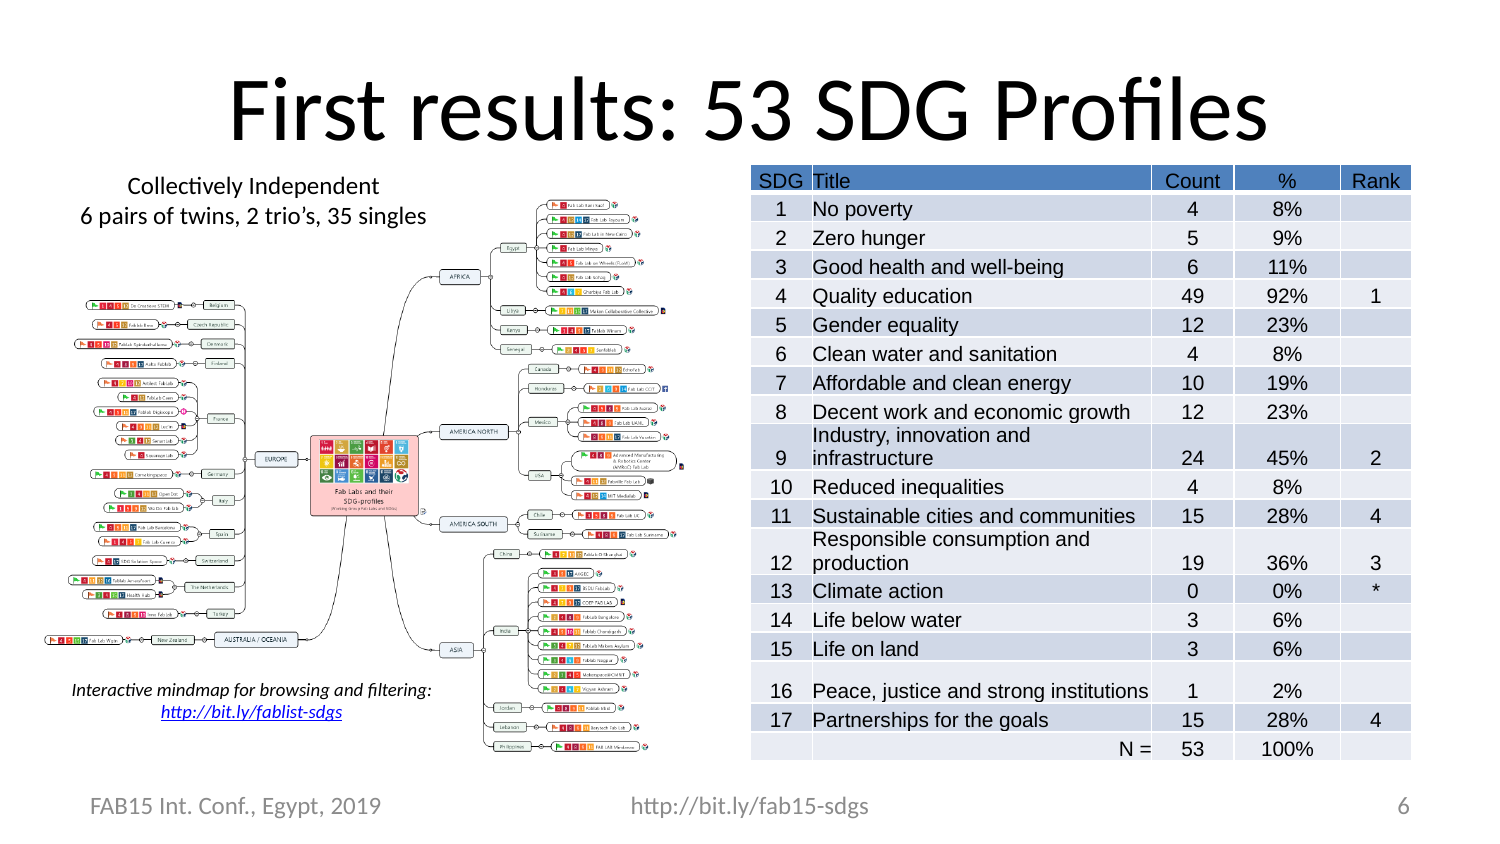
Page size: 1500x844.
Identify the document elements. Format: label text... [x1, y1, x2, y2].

table_cell 28% [1235, 704, 1340, 731]
table_cell Clean water and sanitation [813, 338, 1151, 365]
title First results: 53 SDG Profiles [75, 33, 1425, 175]
table_cell Responsible consumption and production [813, 529, 1151, 574]
table_cell 23% [1235, 396, 1340, 423]
table_cell 19 [1152, 529, 1233, 574]
table_cell 11 [751, 500, 812, 527]
table_header Rank [1341, 165, 1411, 190]
table_cell Gender equality [813, 309, 1151, 336]
footer http://bit.ly/fab15-sdgs [512, 782, 988, 827]
table_cell 12 [1152, 396, 1233, 423]
table_cell [1341, 195, 1411, 221]
table_cell 1 [751, 195, 812, 221]
table_cell Peace, justice and strong institutions [813, 662, 1151, 702]
table_cell 4 [1152, 338, 1233, 365]
table_cell 4 [1152, 195, 1233, 221]
table_cell 2 [751, 222, 812, 249]
slide_number FAB15 Int. Conf., Egypt, 2019 [75, 782, 425, 827]
table_cell 1 [1341, 280, 1411, 307]
table_cell Partnerships for the goals [813, 704, 1151, 731]
table_cell 6 [1152, 251, 1233, 278]
table_cell 8% [1235, 195, 1340, 221]
table_cell N = [813, 733, 1151, 760]
table_cell Quality education [813, 280, 1151, 307]
table_cell 2 [1341, 424, 1411, 469]
table_cell Sustainable cities and communities [813, 500, 1151, 527]
table_cell 11% [1235, 251, 1340, 278]
table_cell 12 [1152, 309, 1233, 336]
table_cell 14 [751, 604, 812, 631]
table_cell [1341, 309, 1411, 336]
table_cell 8 [751, 396, 812, 423]
table_cell 4 [751, 280, 812, 307]
table_cell [1341, 338, 1411, 365]
table_cell 5 [1152, 222, 1233, 249]
table_cell 24 [1152, 424, 1233, 469]
slide_number 6 [1074, 782, 1425, 827]
table_cell 3 [1152, 604, 1233, 631]
table_cell 15 [1152, 704, 1233, 731]
table_header % [1235, 165, 1340, 190]
table_cell [1341, 471, 1411, 498]
table_cell 10 [751, 471, 812, 498]
table_cell 6 [751, 338, 812, 365]
table_cell [1341, 733, 1411, 760]
table_cell 16 [751, 662, 812, 702]
table_cell 53 [1152, 733, 1233, 760]
table_cell Industry, innovation and infrastructure [813, 424, 1151, 469]
table_cell 12 [751, 529, 812, 574]
table_cell 3 [1341, 529, 1411, 574]
table_cell 7 [751, 367, 812, 394]
text_box Collectively Independent 6 pairs of twins, 2 trio’s, 35 singles [64, 161, 443, 195]
table_cell 15 [1152, 500, 1233, 527]
table_header SDG [751, 165, 812, 190]
table_cell Zero hunger [813, 222, 1151, 249]
table_cell Affordable and clean energy [813, 367, 1151, 394]
table_cell Decent work and economic growth [813, 396, 1151, 423]
table_cell 100% [1235, 733, 1340, 760]
table_cell 4 [1341, 704, 1411, 731]
table_cell 3 [751, 251, 812, 278]
table_cell 2% [1235, 662, 1340, 702]
table_cell 36% [1235, 529, 1340, 574]
table_cell 5 [751, 309, 812, 336]
table_cell Life below water [813, 604, 1151, 631]
table_cell 8% [1235, 338, 1340, 365]
table_cell [1341, 604, 1411, 631]
table_cell 45% [1235, 424, 1340, 469]
table_cell 6% [1235, 604, 1340, 631]
table_cell 13 [751, 575, 812, 603]
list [40, 196, 688, 754]
table_cell [1341, 396, 1411, 423]
table_cell 15 [751, 633, 812, 660]
table_cell 28% [1235, 500, 1340, 527]
table_cell 3 [1152, 633, 1233, 660]
table_cell [751, 733, 812, 760]
table_cell 49 [1152, 280, 1233, 307]
table_cell 17 [751, 704, 812, 731]
table_cell 4 [1152, 471, 1233, 498]
table_cell Good health and well-being [813, 251, 1151, 278]
table_cell 1 [1152, 662, 1233, 702]
table_cell Climate action [813, 575, 1151, 603]
table_header Count [1152, 165, 1233, 190]
table_cell [1341, 367, 1411, 394]
table_cell 8% [1235, 471, 1340, 498]
table_cell * [1341, 575, 1411, 603]
table_cell 4 [1341, 500, 1411, 527]
table_cell 6% [1235, 633, 1340, 660]
table_cell 19% [1235, 367, 1340, 394]
table_header Title [813, 165, 1151, 190]
table_cell Reduced inequalities [813, 471, 1151, 498]
table_cell 0 [1152, 575, 1233, 603]
table_cell [1341, 662, 1411, 702]
table_cell 92% [1235, 280, 1340, 307]
table_cell [1341, 251, 1411, 278]
table_cell 9% [1235, 222, 1340, 249]
table_cell 10 [1152, 367, 1233, 394]
table_cell [1341, 633, 1411, 660]
table_cell 9 [751, 424, 812, 469]
table_cell [1341, 222, 1411, 249]
table_cell No poverty [813, 195, 1151, 221]
table_cell 23% [1235, 309, 1340, 336]
table_cell 0% [1235, 575, 1340, 603]
table_cell Life on land [813, 633, 1151, 660]
